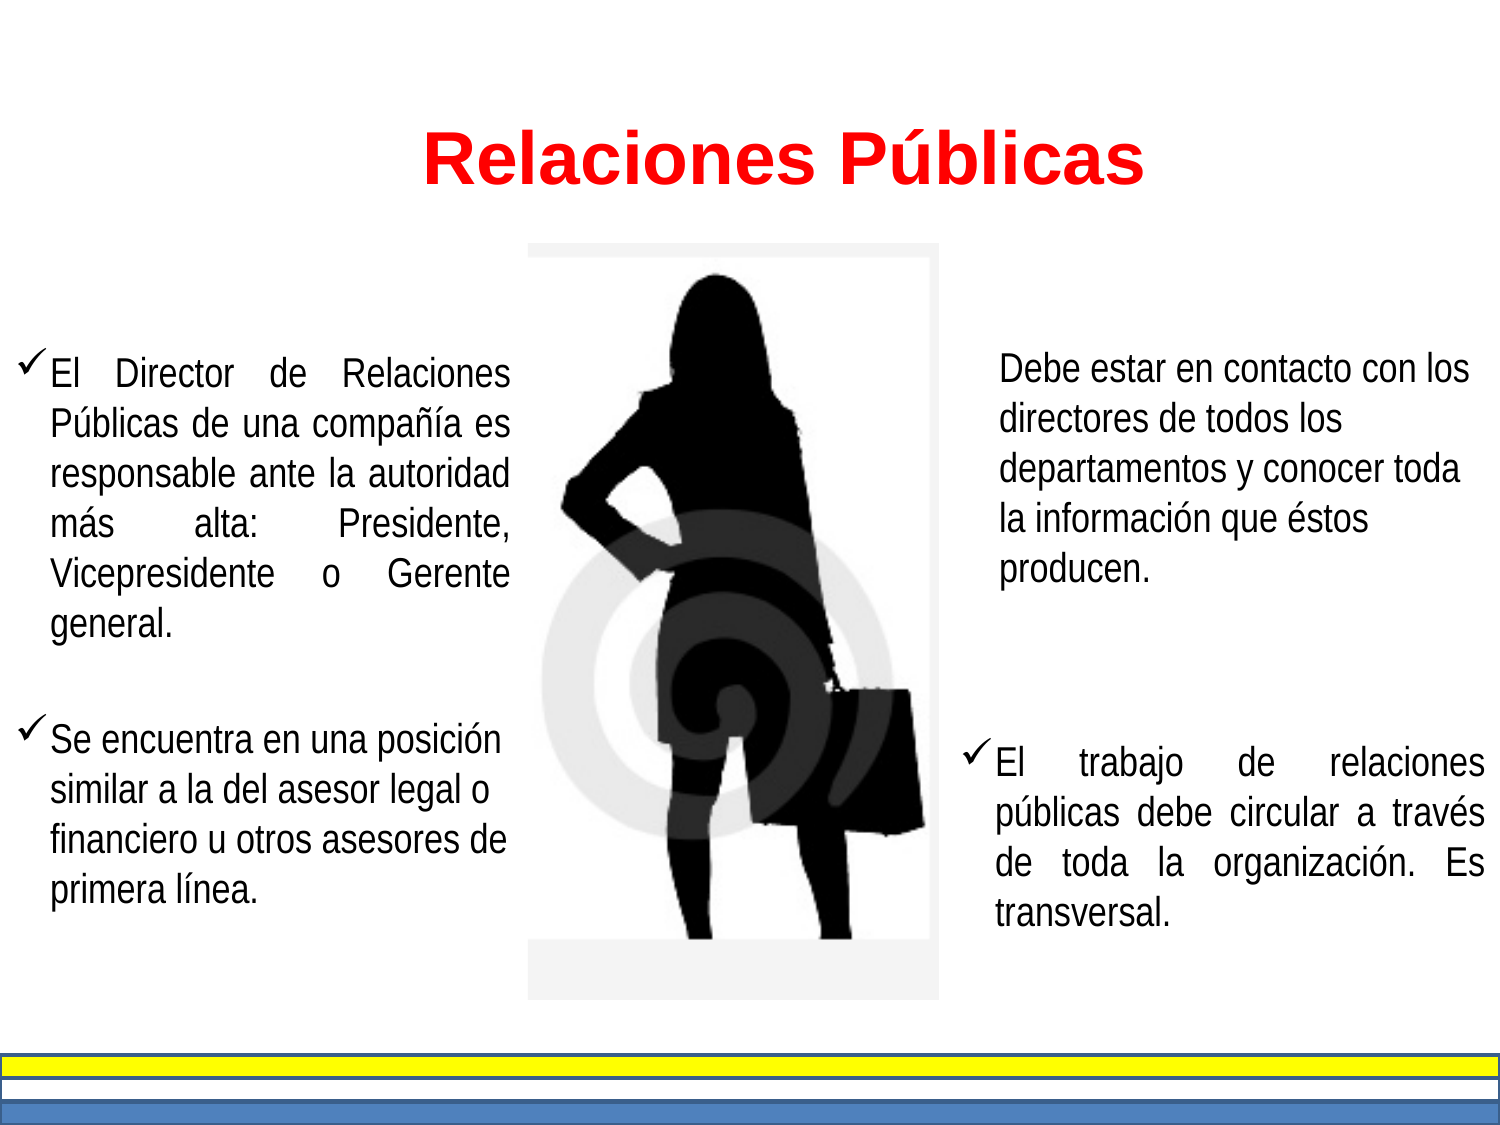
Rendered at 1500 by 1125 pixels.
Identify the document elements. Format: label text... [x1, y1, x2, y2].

text_box [0, 1076, 1500, 1104]
text_box Relaciones Públicas [407, 101, 1297, 207]
text_box Se encuentra en una posición similar a la del asesor legal o financiero u otros asesores de primera línea. [0, 704, 522, 919]
text_box [0, 1104, 1500, 1125]
text_box [0, 1053, 1500, 1076]
text_box Debe estar en contacto con los directores de todos los departamentos y conocer toda la información que éstos producen. [984, 208, 1500, 727]
text_box El trabajo de relaciones públicas debe circular a través de toda la organización. Es transversal. [944, 727, 1500, 943]
picture [527, 243, 940, 1000]
text_box El Director de Relaciones Públicas de una compañía es responsable ante la autoridad más alta: Presidente, Vicepresidente o Gerente general. [0, 338, 522, 653]
